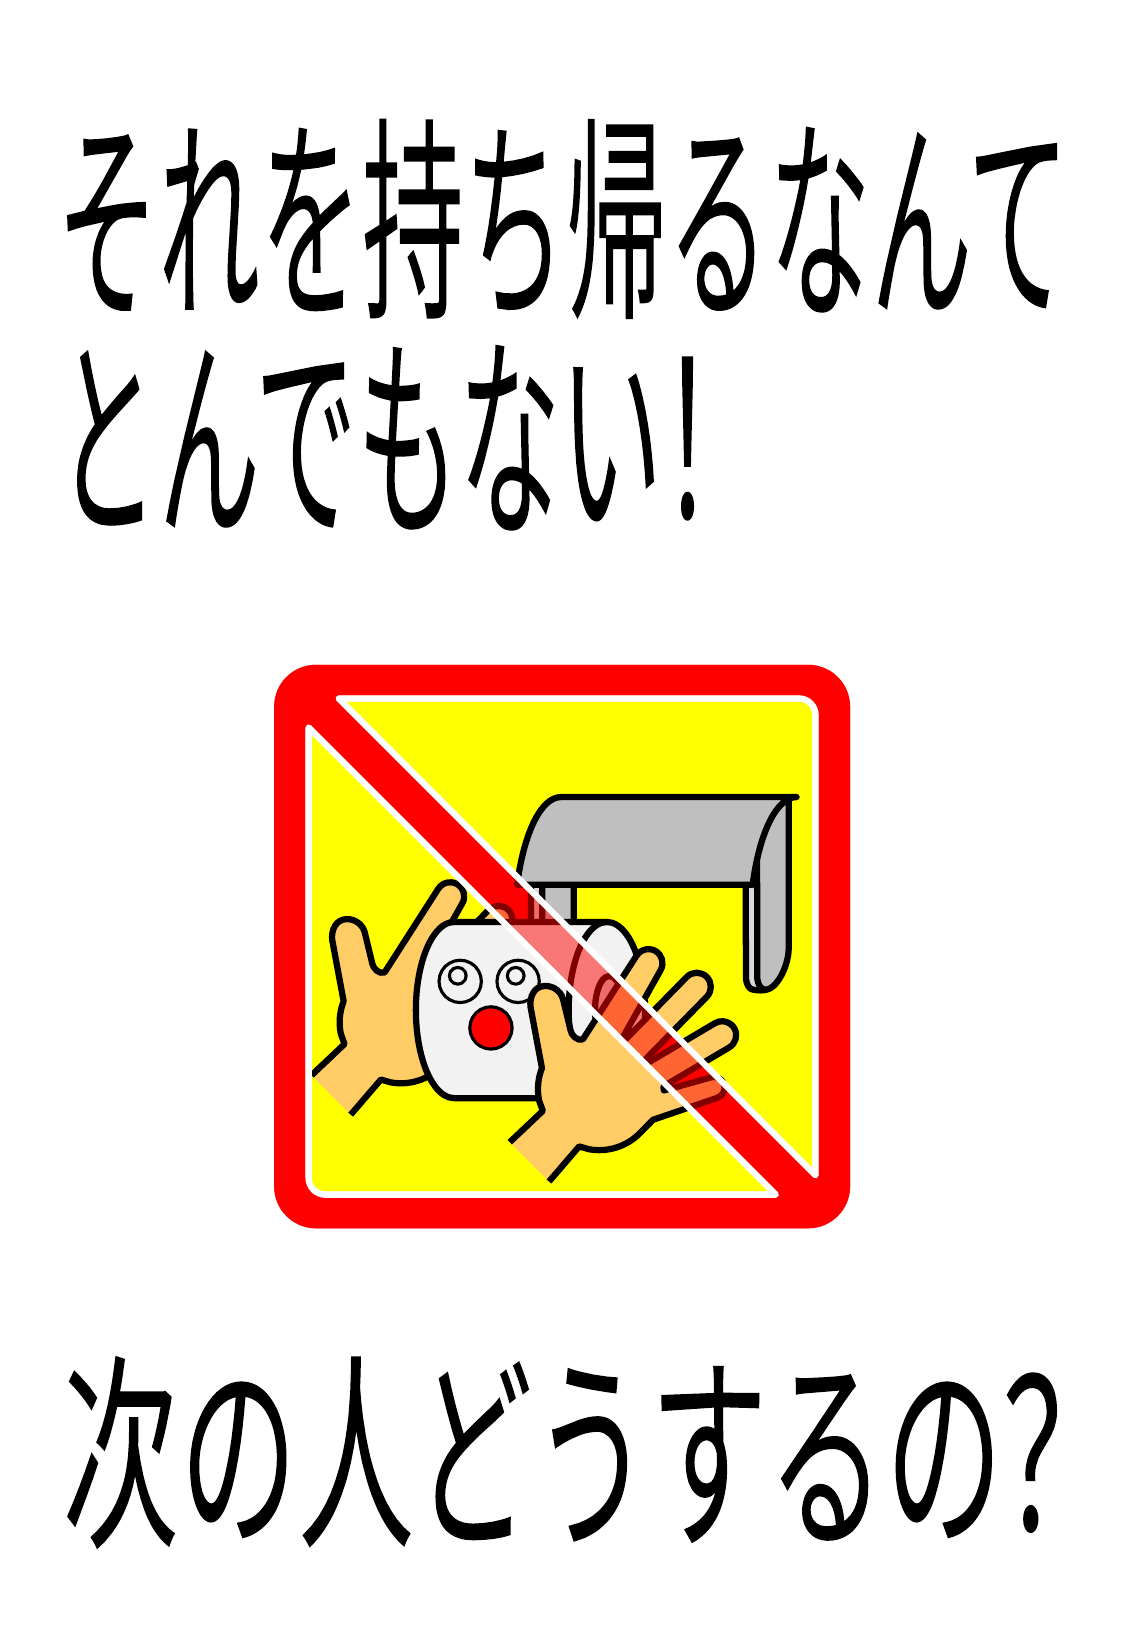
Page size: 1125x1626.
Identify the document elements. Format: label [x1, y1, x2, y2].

text_box [270, 661, 854, 1232]
